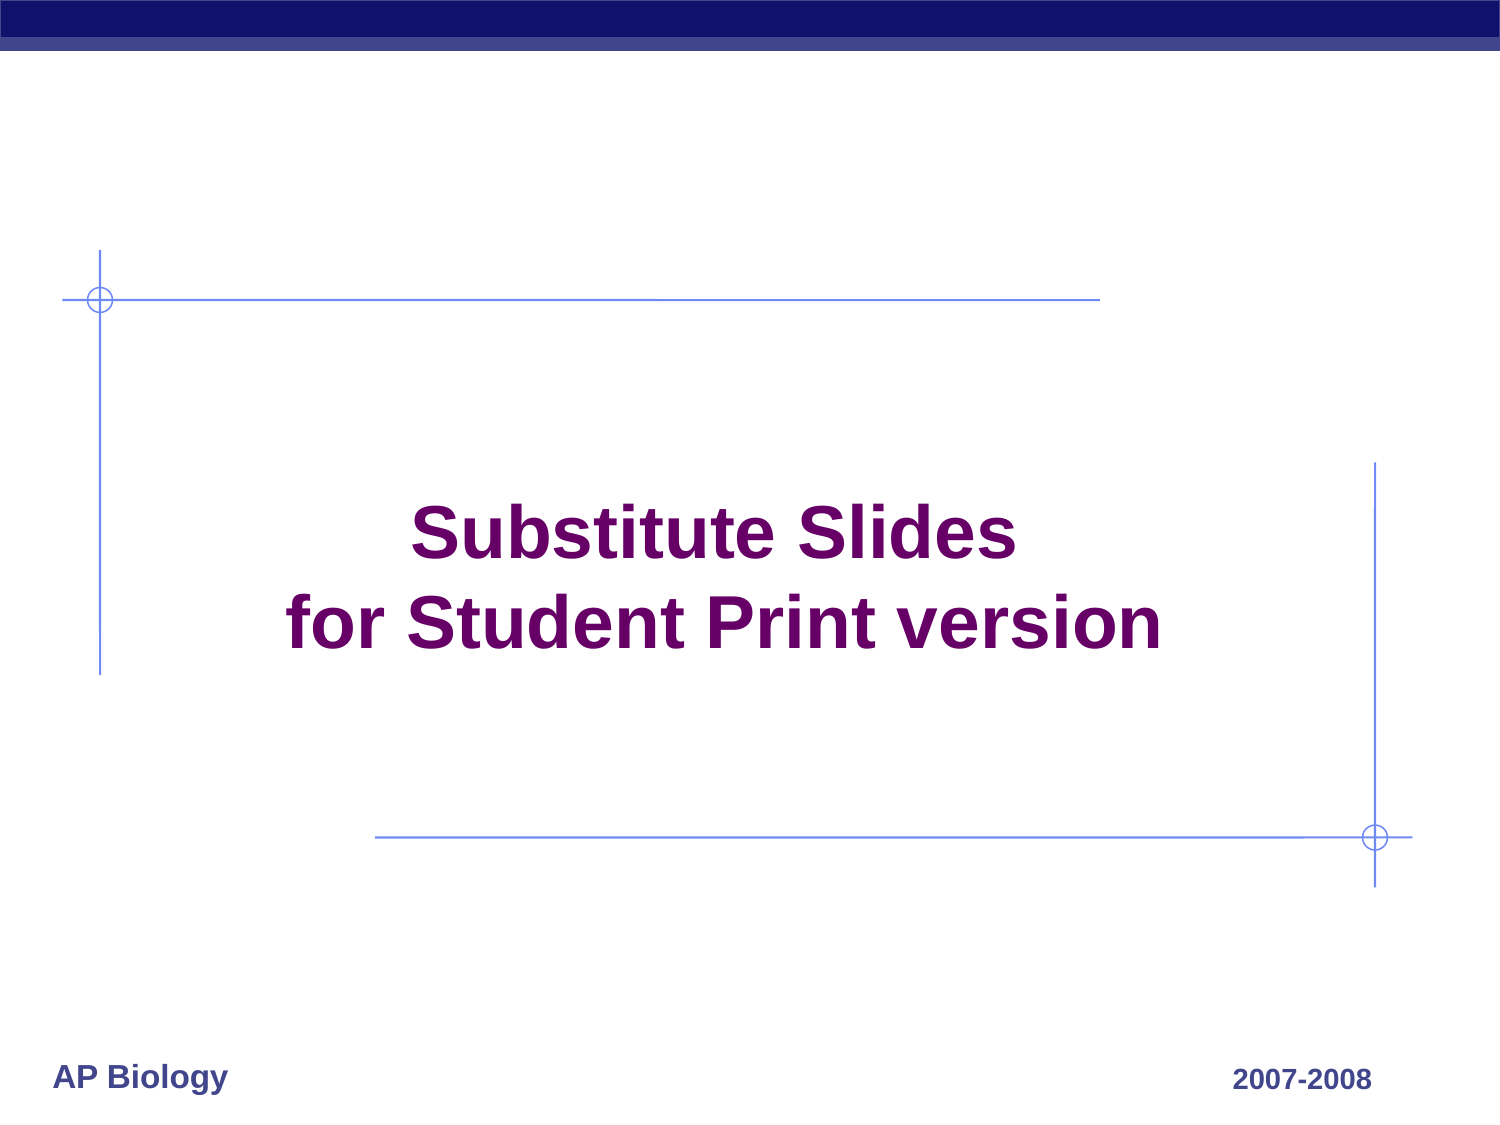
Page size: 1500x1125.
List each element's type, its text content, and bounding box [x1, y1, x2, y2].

slide_number 2007-2008 [1137, 1027, 1388, 1103]
title Substitute Slides for Student Print version [131, 421, 1319, 726]
